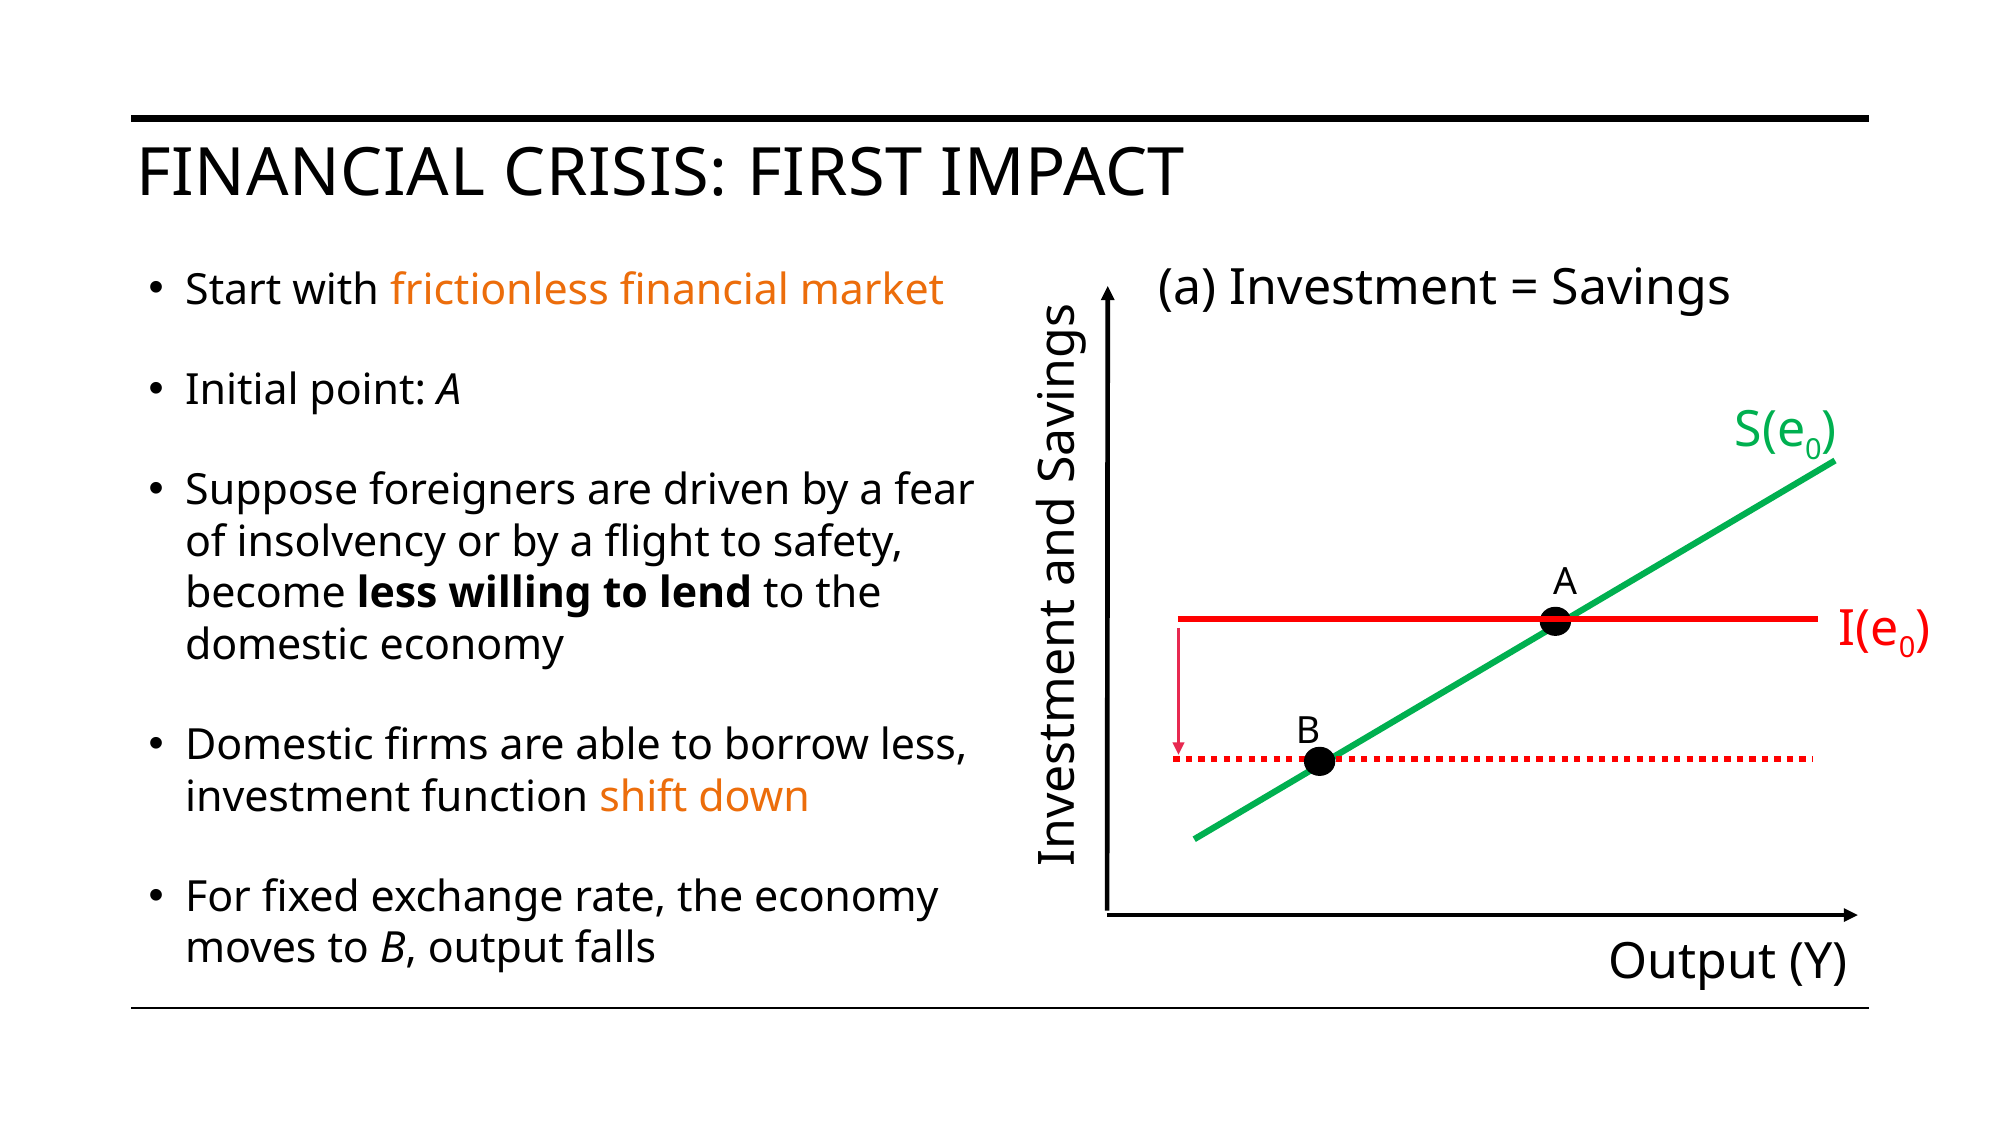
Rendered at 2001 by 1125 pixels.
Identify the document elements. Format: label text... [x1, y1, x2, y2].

text_box B [1288, 698, 1326, 758]
text_box [1541, 610, 1570, 618]
text_box A [1545, 549, 1583, 610]
text_box I(e0) [1831, 587, 1938, 671]
text_box [1106, 908, 1858, 921]
text_box S(e0) [1727, 389, 1845, 473]
text_box [1304, 749, 1335, 775]
text_box [1540, 619, 1571, 635]
text_box [1101, 286, 1114, 911]
title Financial crisis: first impact [120, 121, 1846, 340]
text_box [1172, 627, 1185, 755]
text_box Output (Y) [1601, 921, 1856, 996]
text_box (a) Investment = Savings [1151, 247, 1740, 322]
list Start with frictionless financial market Initial point: A Suppose foreigners are driven by a fear of insolvency or by a flight to safety, become less willing to lend to the domestic economy Domestic firms are able to borrow less, investment function shift down For fixed exchange rate, the economy moves to B, output falls [133, 253, 995, 986]
text_box Investment and Savings [1016, 296, 1092, 875]
